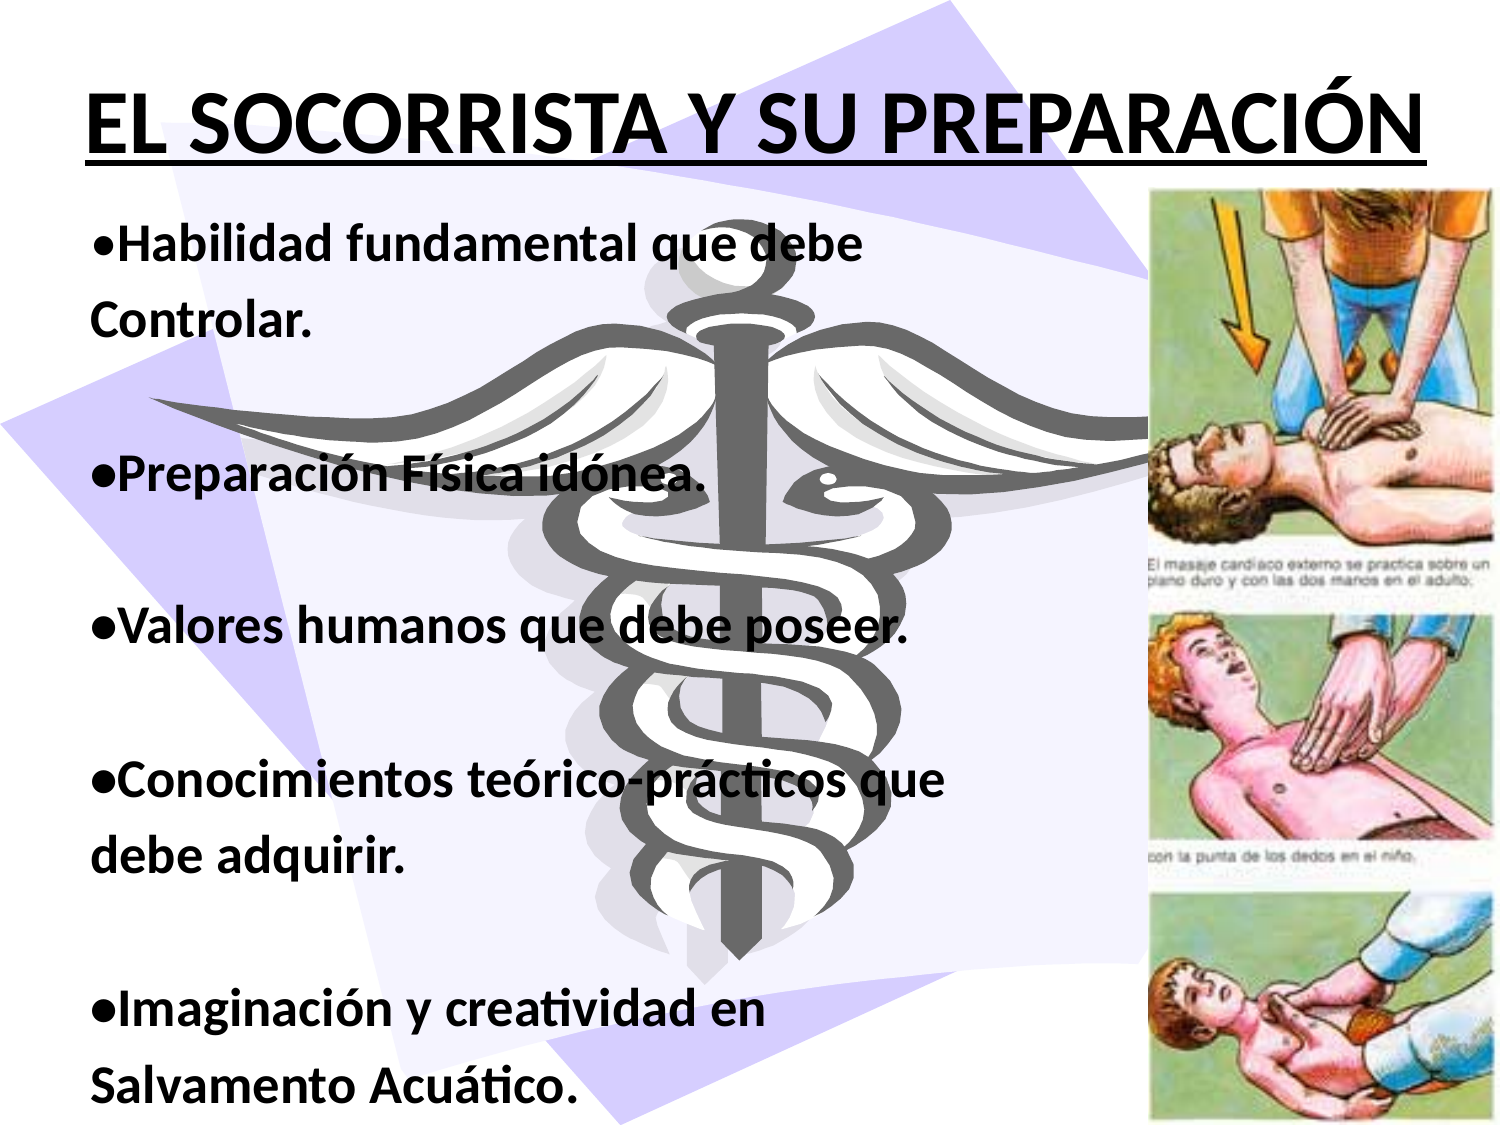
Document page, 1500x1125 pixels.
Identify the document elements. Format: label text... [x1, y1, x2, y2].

picture [1148, 187, 1500, 1125]
title EL SOCORRISTA Y SU PREPARACIÓN [58, 0, 1454, 235]
list •Habilidad fundamental que debe Controlar. •Preparación Física idónea. •Valores humanos que debe poseer. •Conocimientos teórico-prácticos que debe adquirir. •Imaginación y creatividad en Salvamento Acuático. [75, 199, 1143, 1125]
